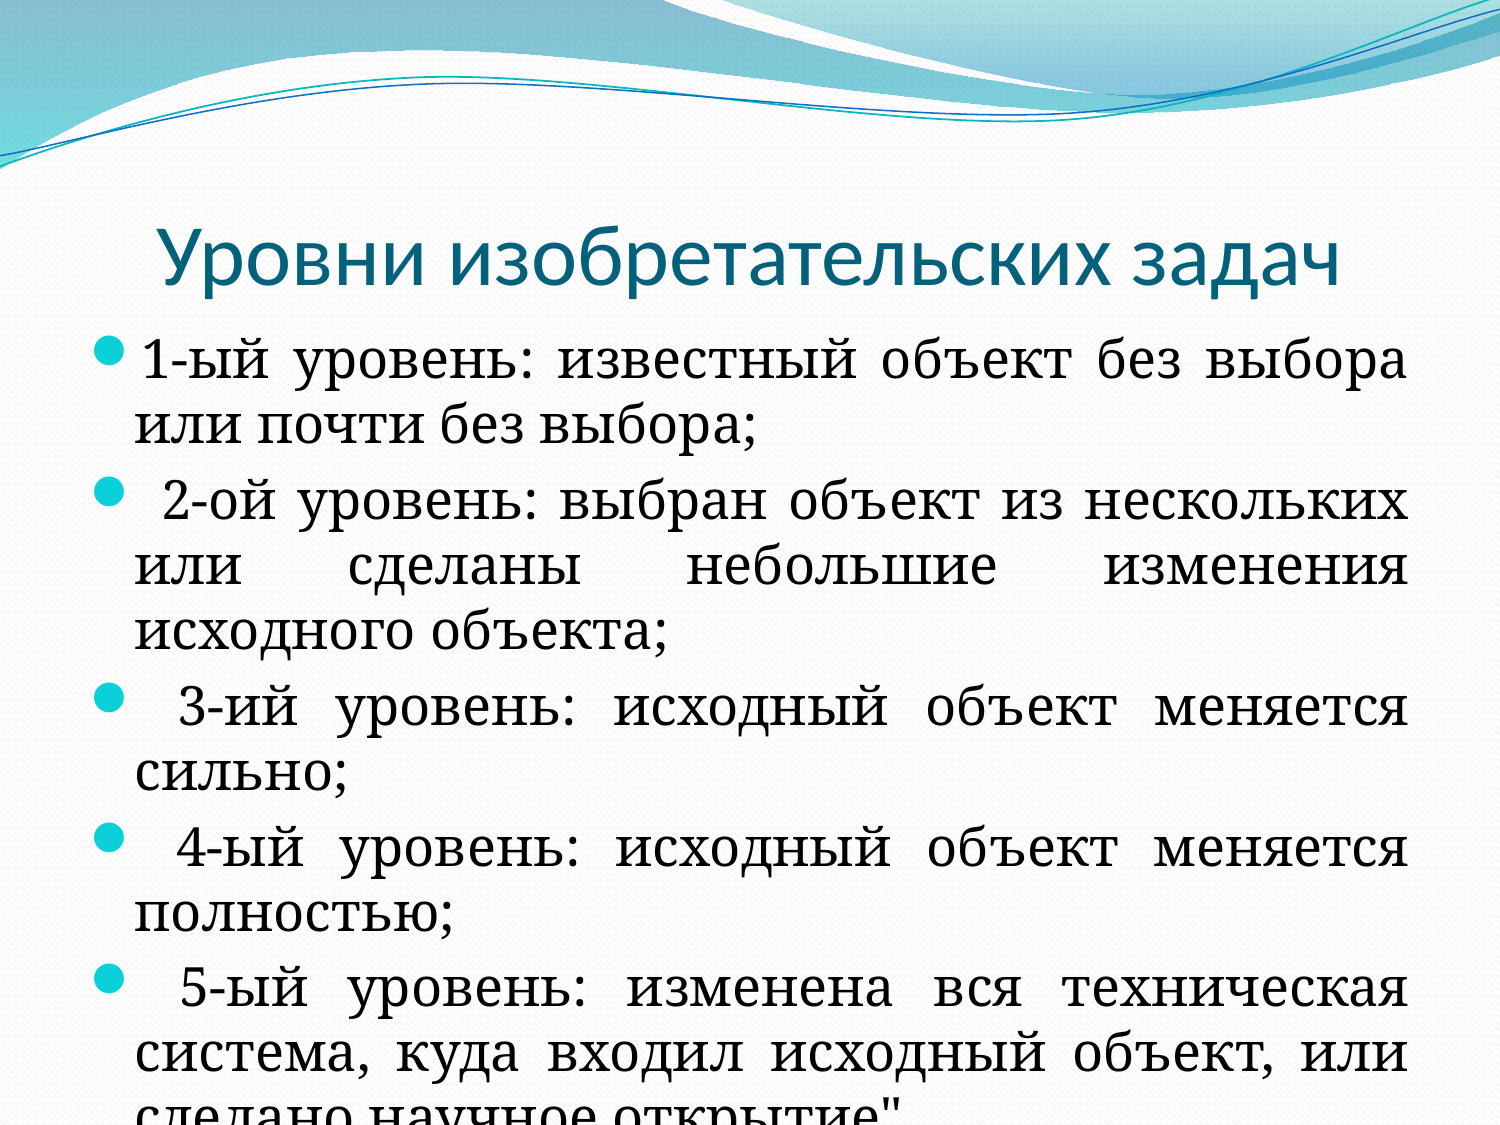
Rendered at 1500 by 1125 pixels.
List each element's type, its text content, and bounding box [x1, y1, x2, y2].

list 1-ый уровень: известный объект без выбора или почти без выбора; 2-ой уровень: выбран объект из нескольких или сделаны небольшие изменения исходного объекта; 3-ий уровень: исходный объект меняется сильно; 4-ый уровень: исходный объект меняется полностью; 5-ый уровень: изменена вся техническая система, куда входил исходный объект, или сделано научное открытие". [75, 317, 1425, 1038]
title Уровни изобретательских задач [75, 115, 1425, 303]
